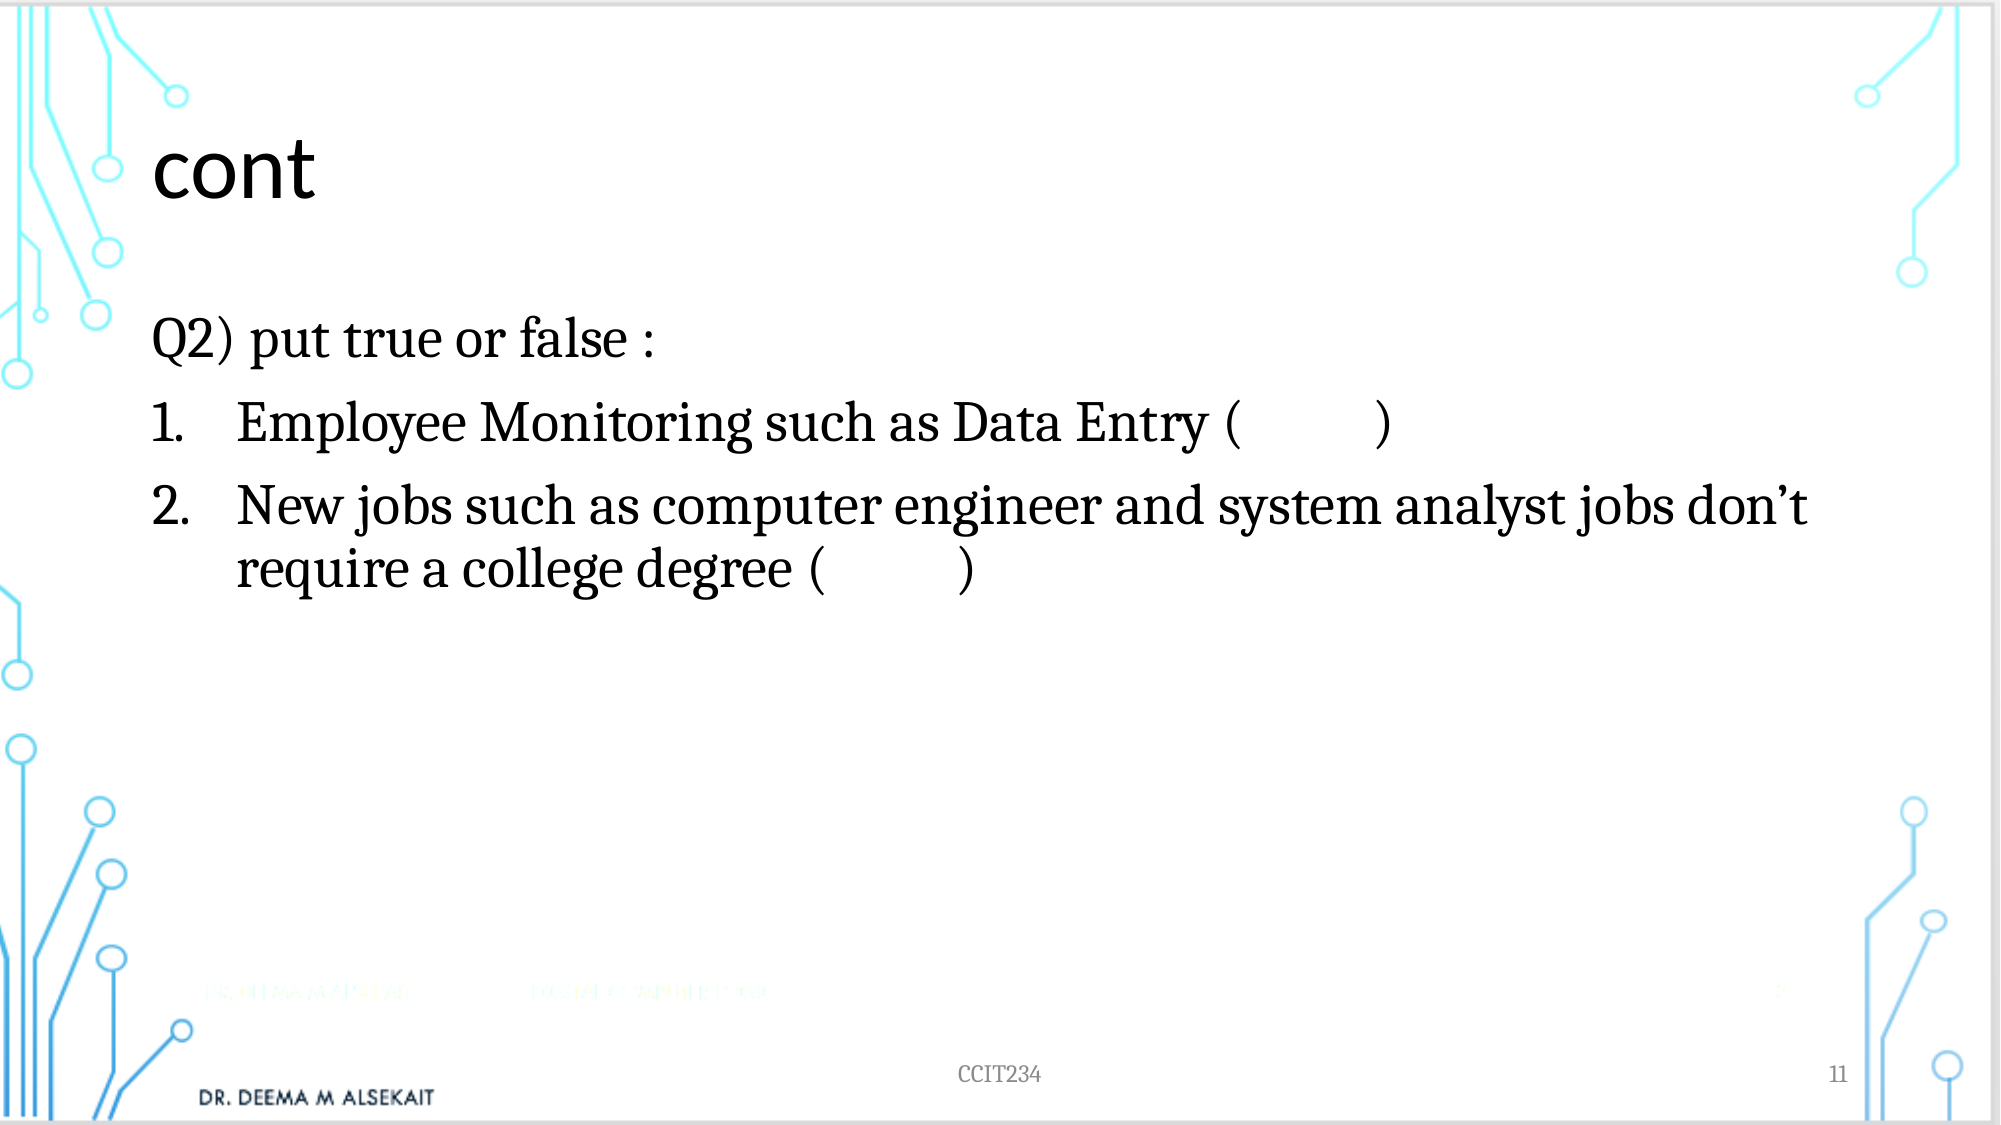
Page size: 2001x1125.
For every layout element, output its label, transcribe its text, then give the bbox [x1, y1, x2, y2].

slide_number 11 [1412, 1042, 1863, 1103]
title cont [137, 59, 1863, 278]
footer CCIT234 [662, 1042, 1338, 1103]
picture [0, 0, 2001, 1125]
list Q2) put true or false : Employee Monitoring such as Data Entry ( ) New jobs such as computer engineer and system analyst jobs don’t require a college degree ( ) [137, 299, 1863, 1014]
